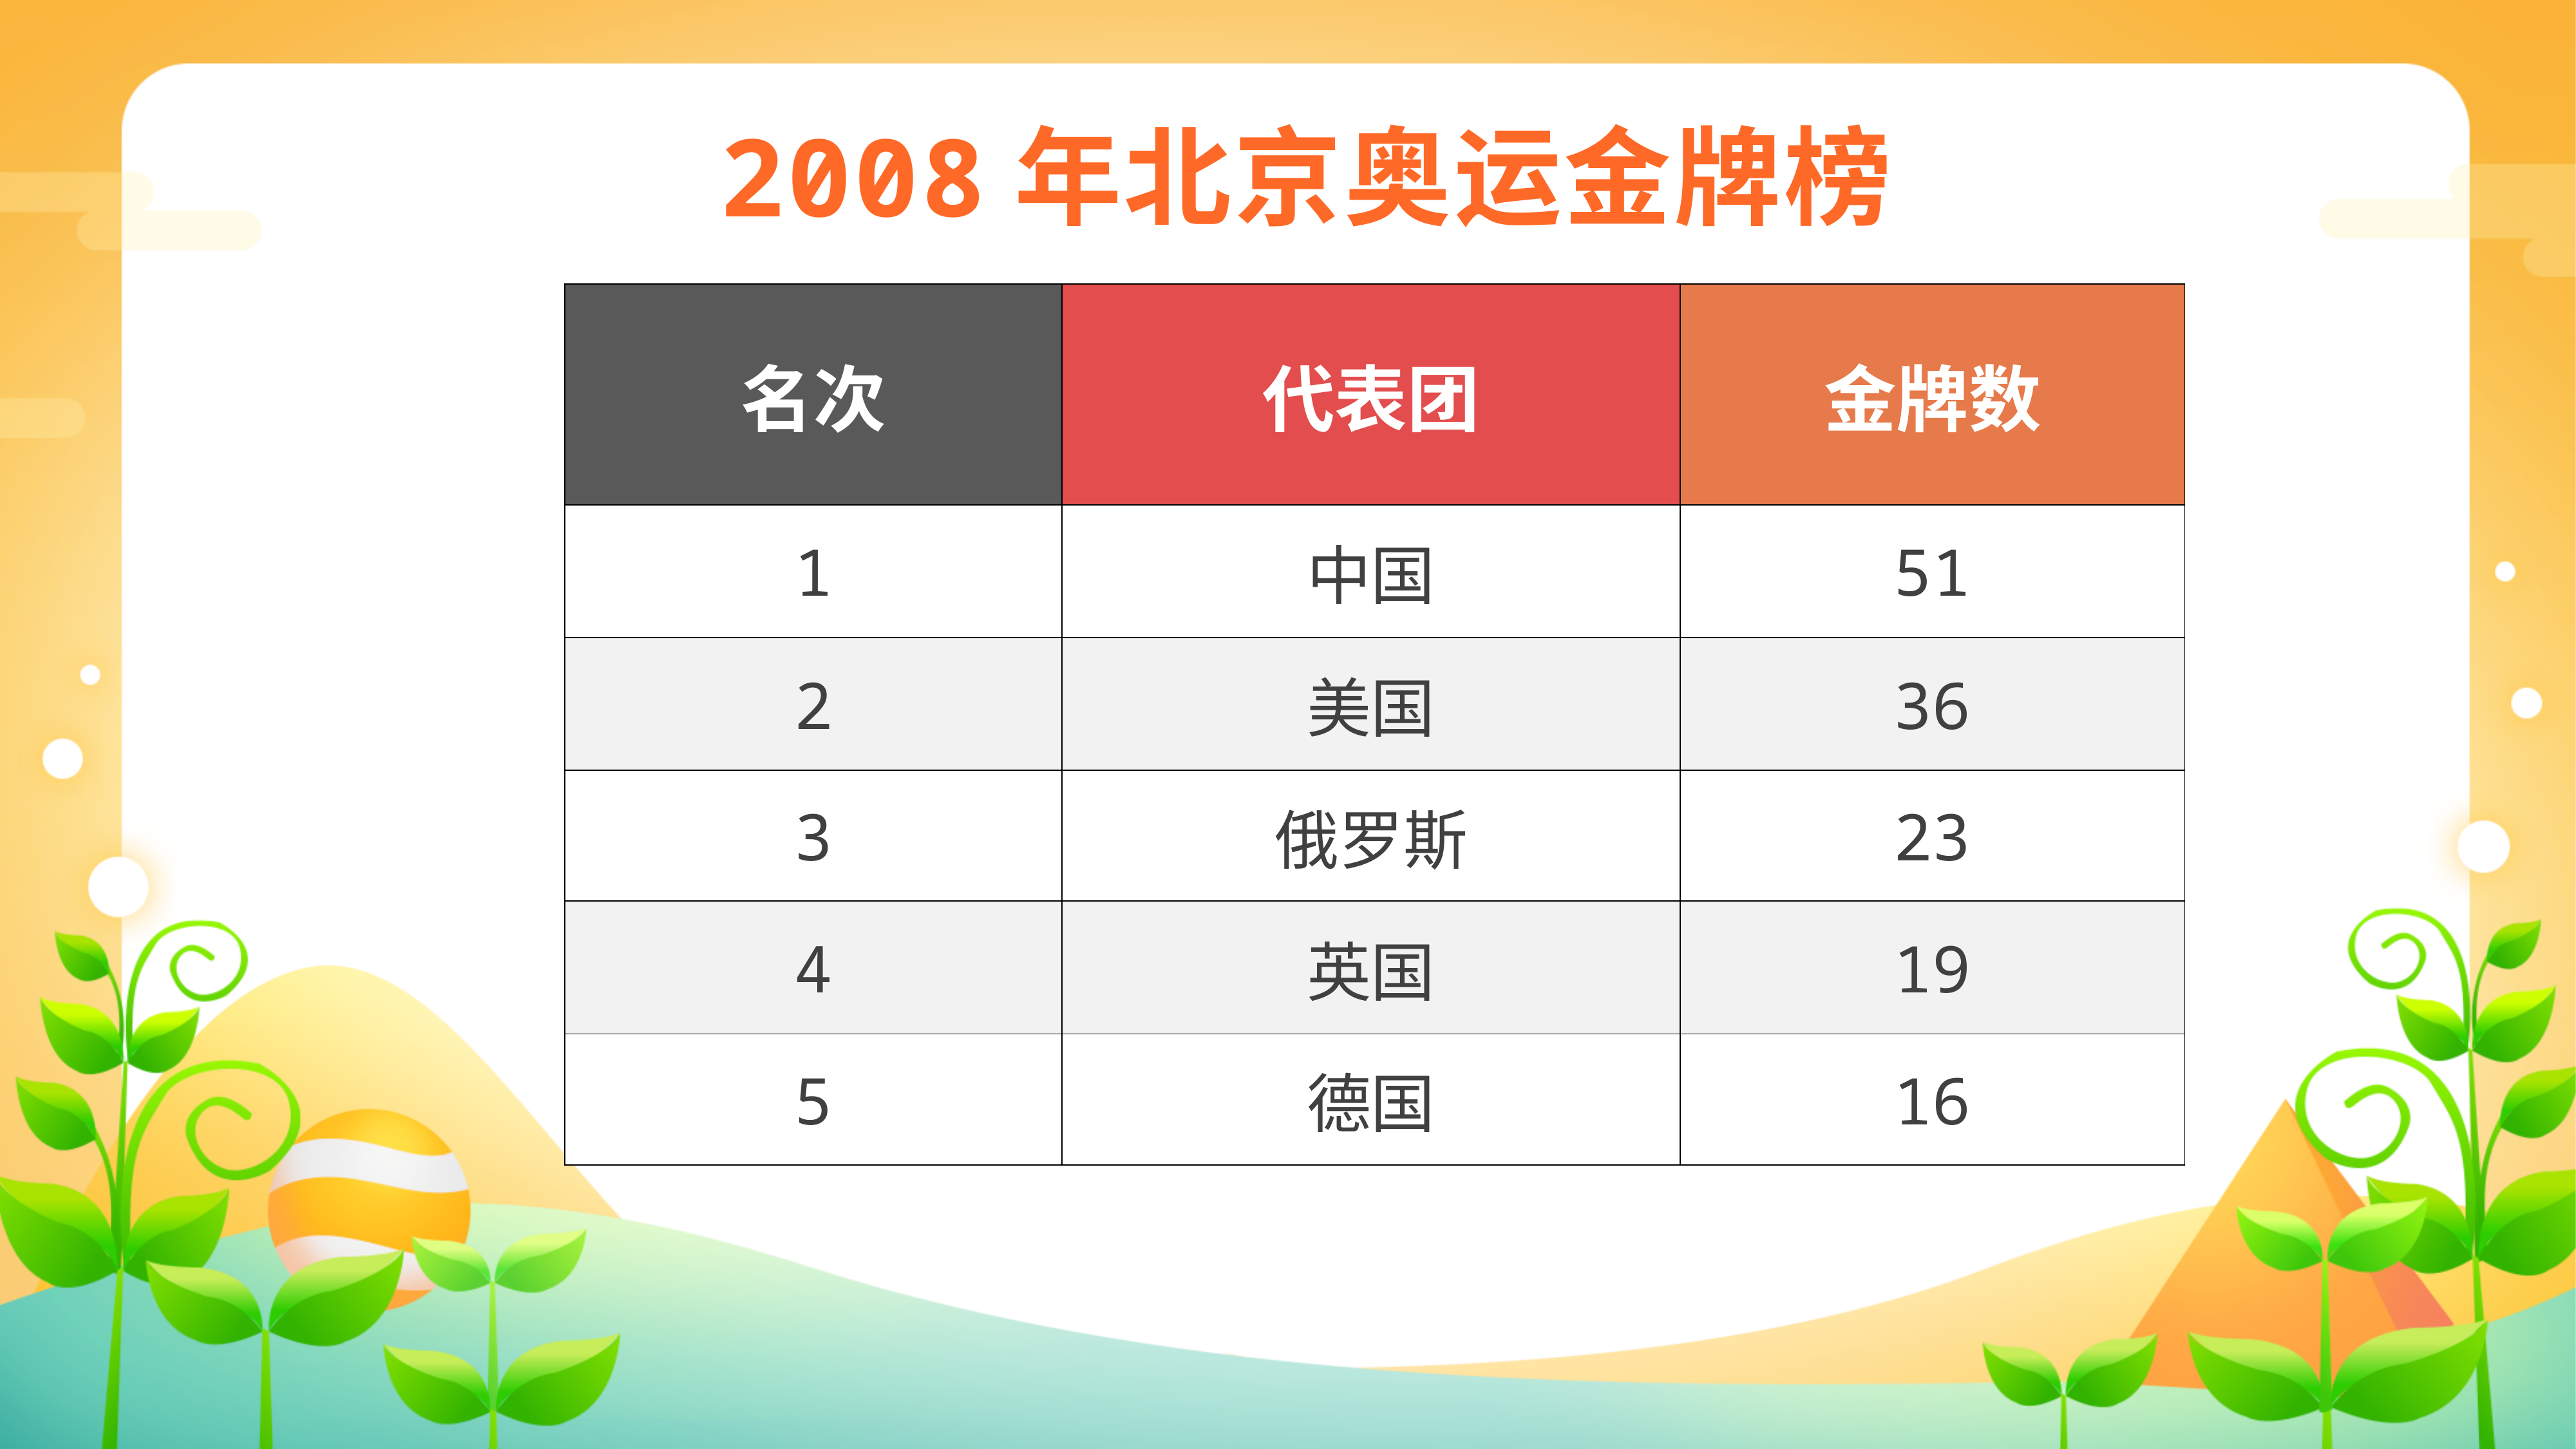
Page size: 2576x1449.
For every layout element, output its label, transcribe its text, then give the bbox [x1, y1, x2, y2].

table_cell 1 [565, 506, 1061, 637]
table_cell 中国 [1063, 506, 1680, 637]
table_cell 德国 [1063, 1034, 1680, 1164]
table_cell 16 [1681, 1034, 2184, 1164]
table_cell 19 [1681, 902, 2184, 1034]
text_box 2008年北京奥运金牌榜 [550, 78, 2060, 269]
table_cell 英国 [1063, 902, 1680, 1034]
table_header 金牌数 [1681, 285, 2184, 504]
table_cell 3 [565, 771, 1061, 900]
table_cell 23 [1681, 771, 2184, 900]
table_cell 美国 [1063, 638, 1680, 770]
table_cell 51 [1681, 506, 2184, 637]
table_cell 5 [565, 1034, 1061, 1164]
table_cell 俄罗斯 [1063, 771, 1680, 900]
table_cell 4 [565, 902, 1061, 1034]
table_cell 36 [1681, 638, 2184, 770]
table_header 代表团 [1063, 285, 1680, 504]
table_cell 2 [565, 638, 1061, 770]
picture [0, 0, 2576, 1449]
table_header 名次 [565, 285, 1061, 504]
